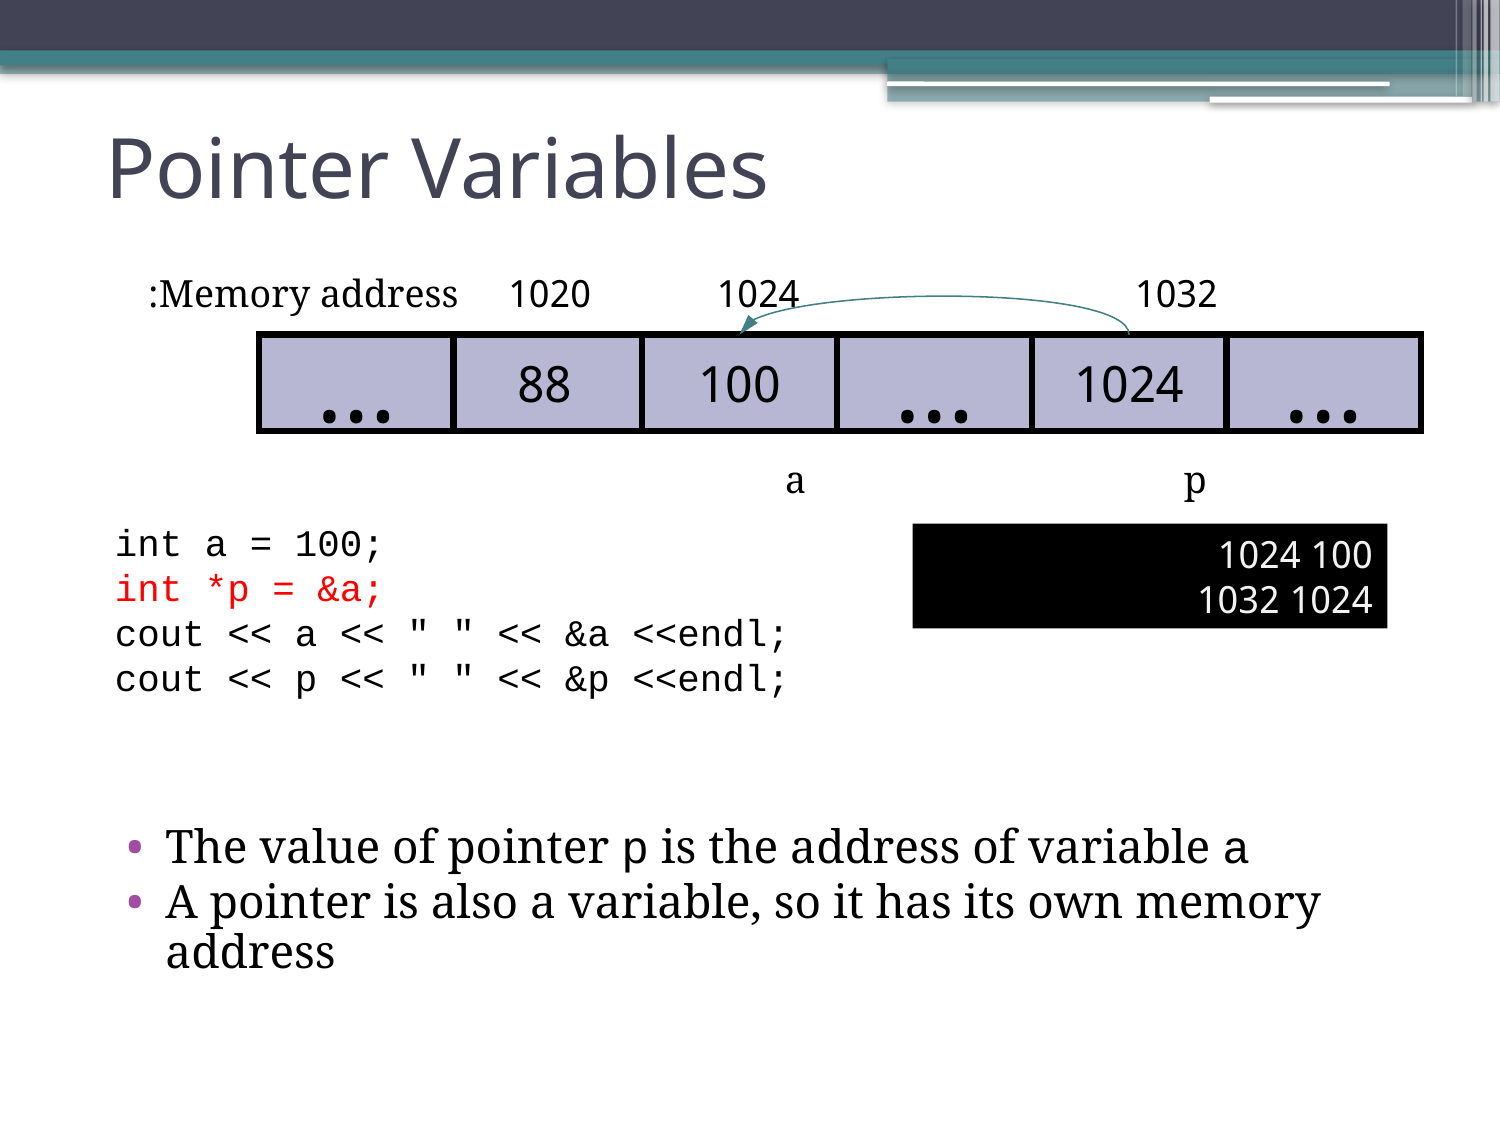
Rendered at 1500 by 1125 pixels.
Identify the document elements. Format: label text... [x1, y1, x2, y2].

list The value of pointer p is the address of variable a A pointer is also a variable, so it has its own memory address [95, 718, 1383, 988]
title Pointer Variables [90, 78, 1441, 254]
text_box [71, 262, 1422, 709]
